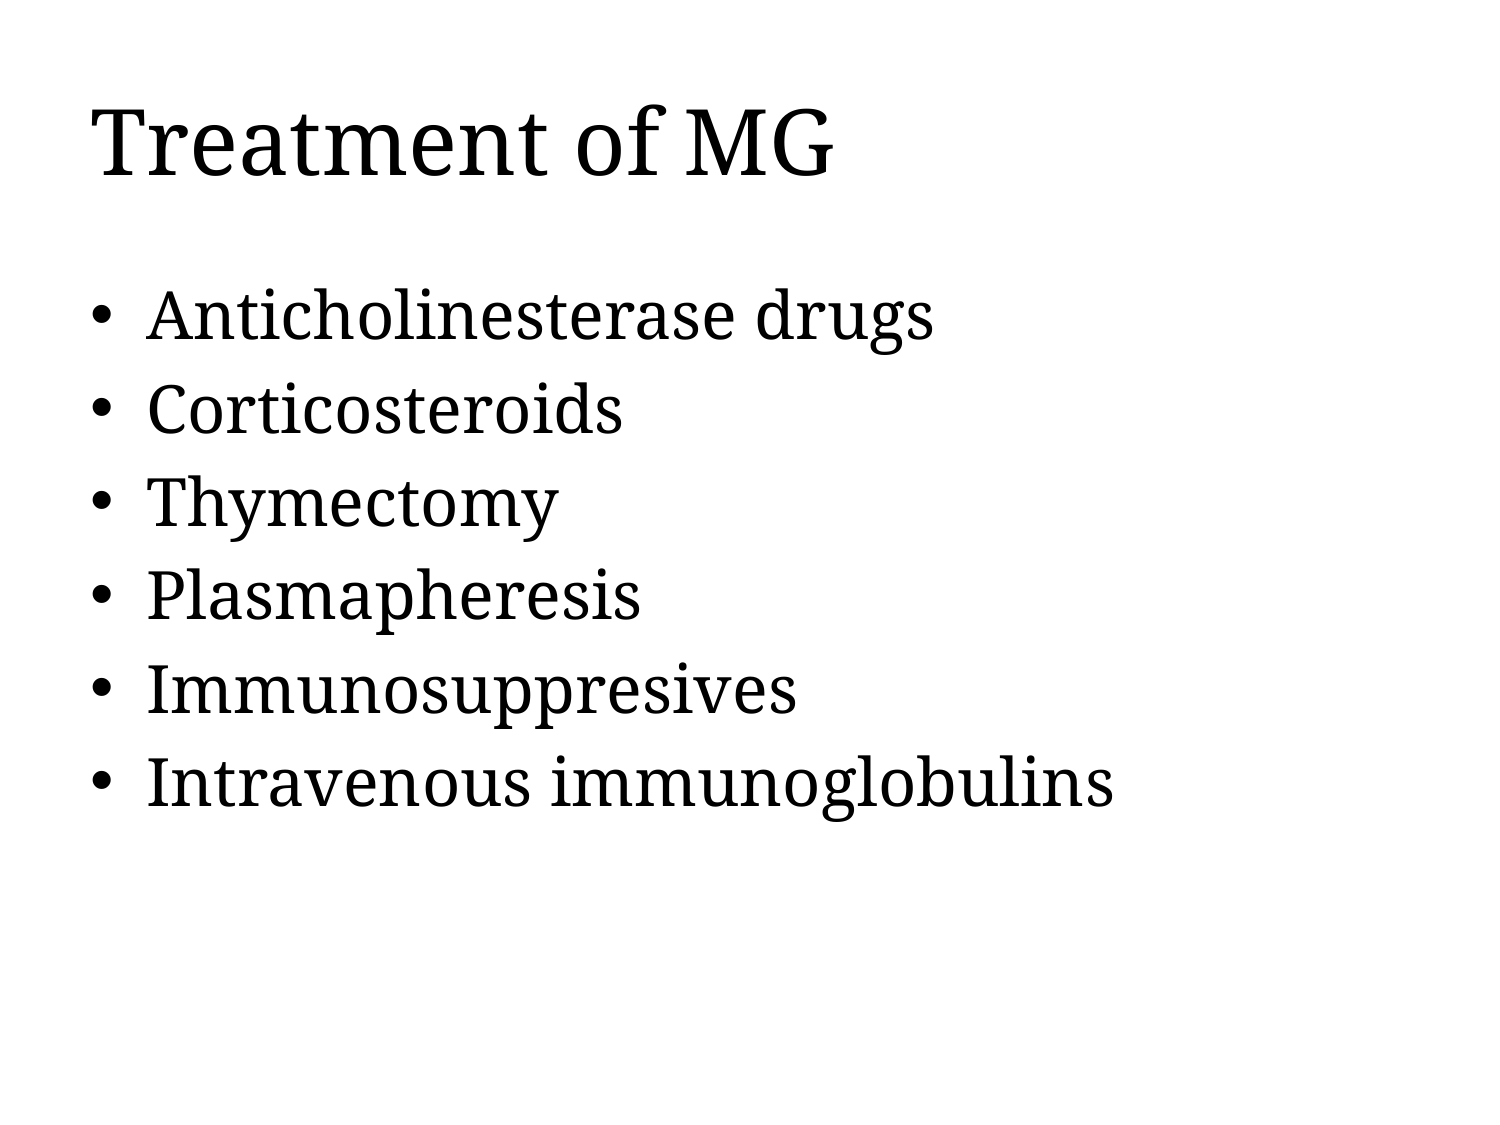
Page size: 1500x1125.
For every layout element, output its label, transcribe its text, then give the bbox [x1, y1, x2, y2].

list Anticholinesterase drugs Corticosteroids Thymectomy Plasmapheresis Immunosuppresives Intravenous immunoglobulins [75, 265, 1425, 1009]
title Treatment of MG [75, 45, 1425, 233]
